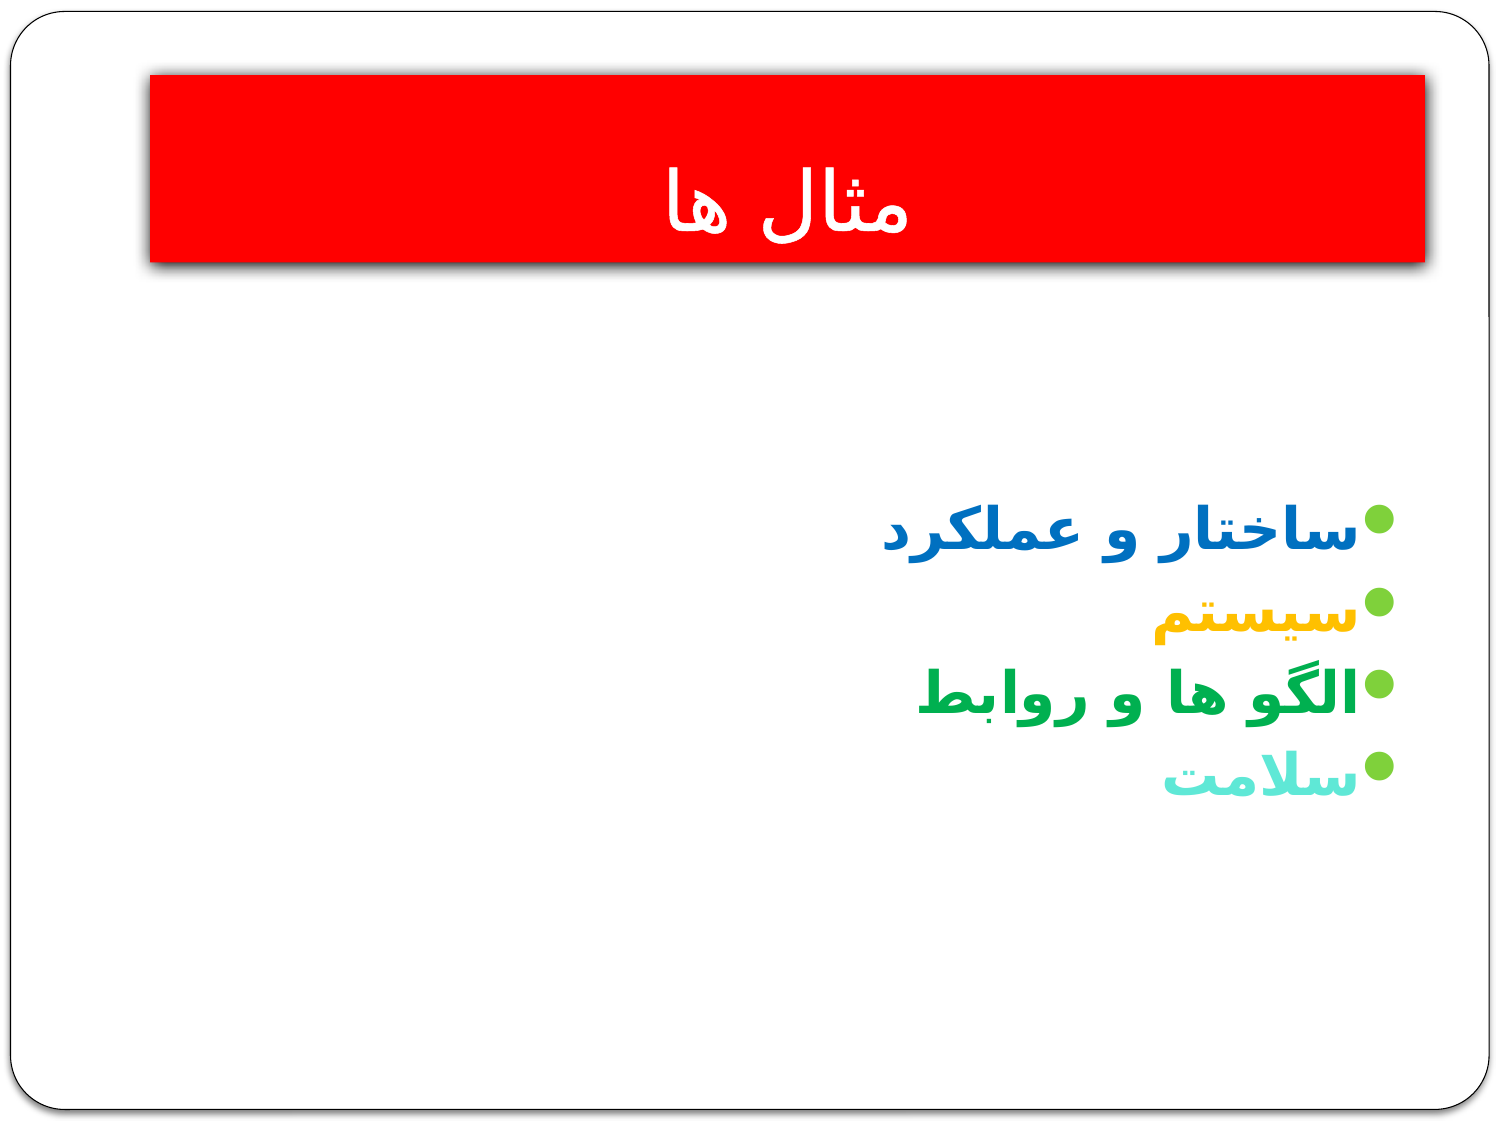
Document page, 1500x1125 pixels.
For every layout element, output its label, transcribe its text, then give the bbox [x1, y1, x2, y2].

title مثال ها [150, 75, 1425, 237]
list ساختار و عملکرد سیستم الگو ها و روابط سلامت [150, 237, 1425, 988]
